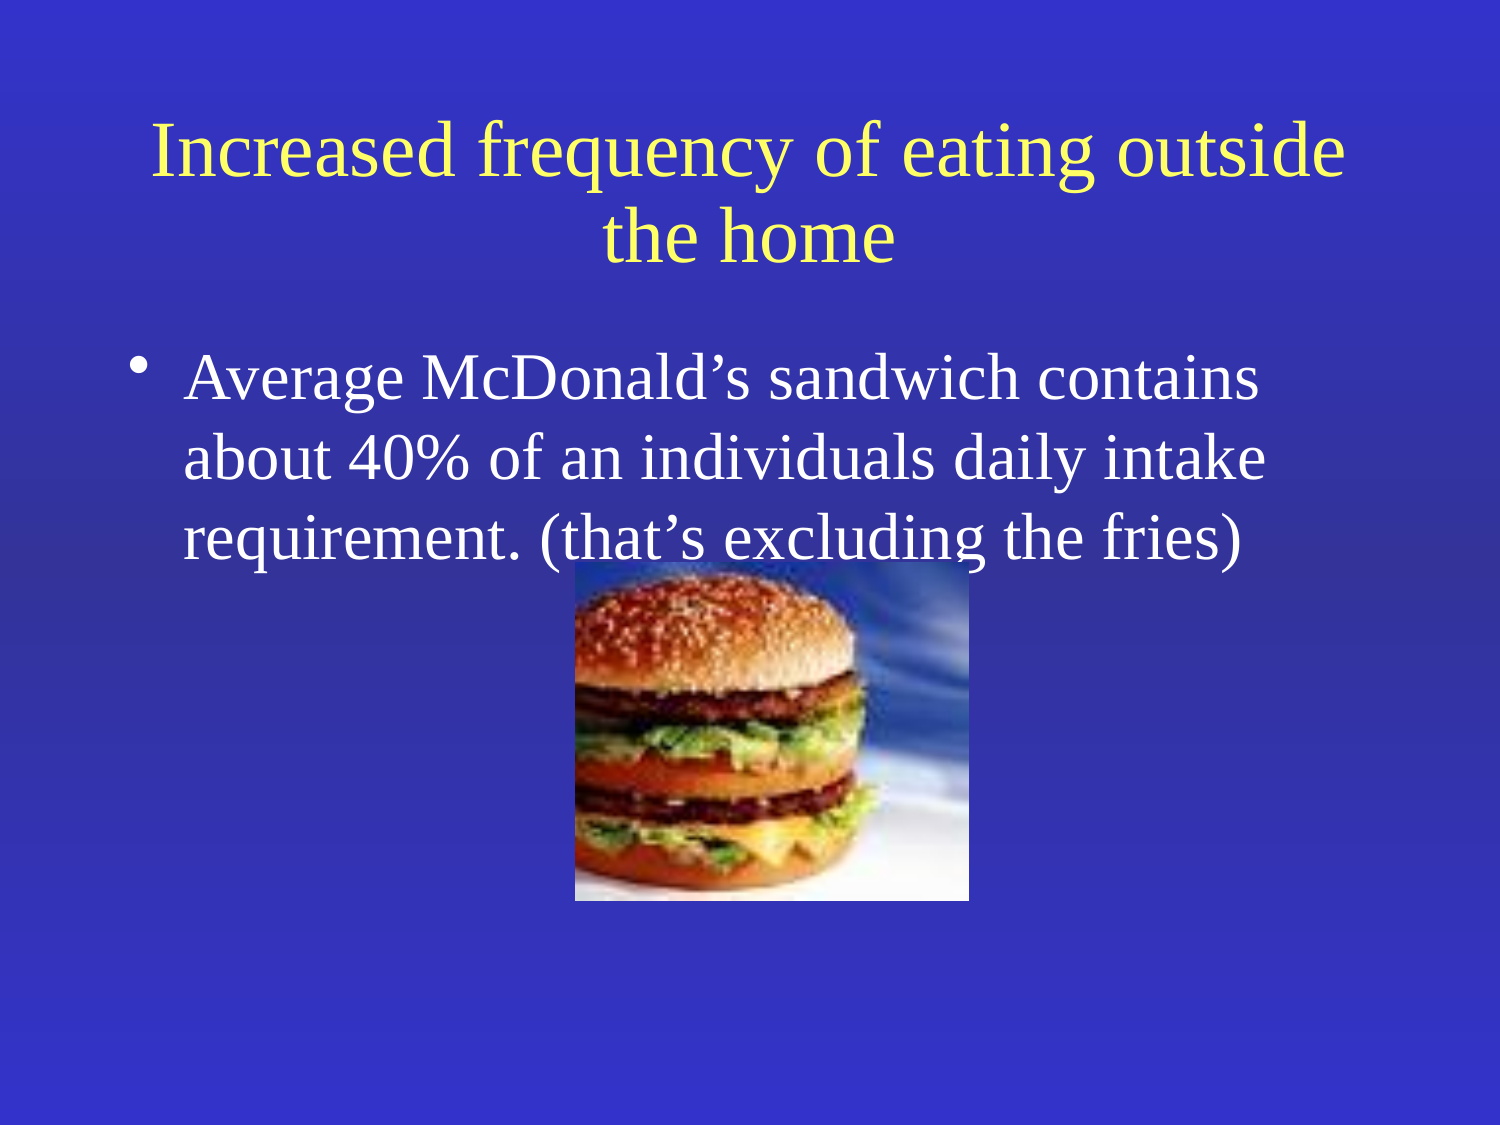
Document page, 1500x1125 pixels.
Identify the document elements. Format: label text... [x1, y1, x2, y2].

list Average McDonald’s sandwich contains about 40% of an individuals daily intake requirement. (that’s excluding the fries) [112, 324, 1388, 1001]
picture [574, 562, 969, 902]
title Increased frequency of eating outside the home [112, 99, 1388, 288]
